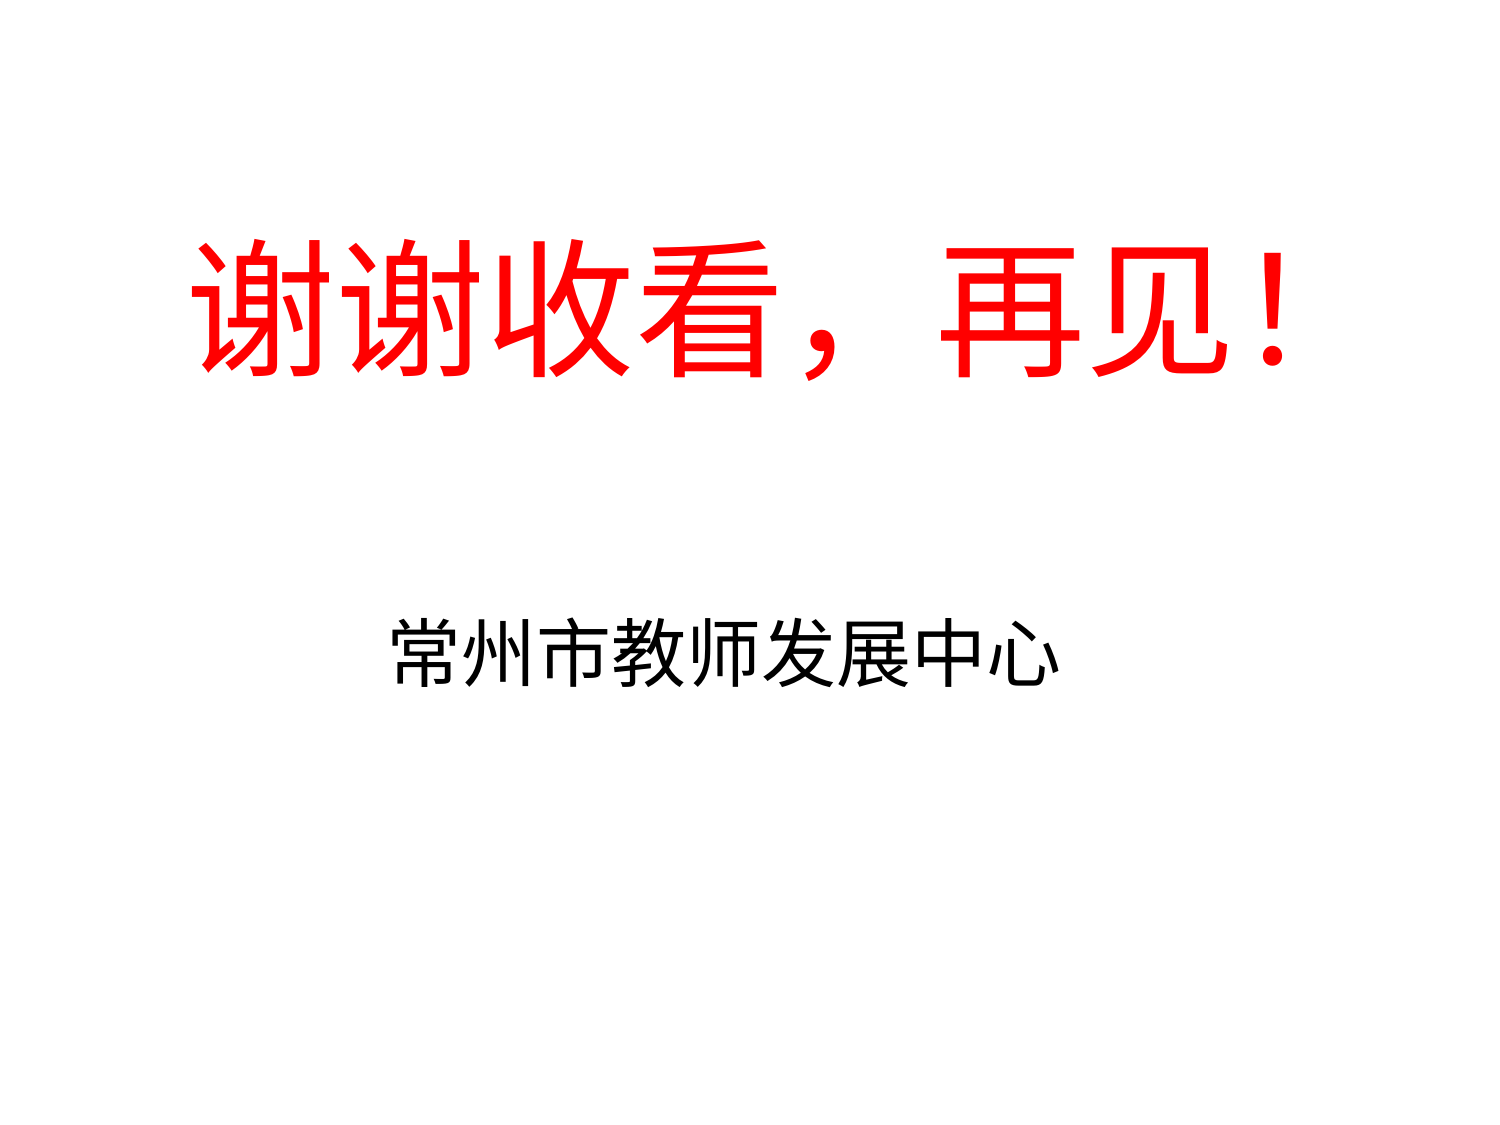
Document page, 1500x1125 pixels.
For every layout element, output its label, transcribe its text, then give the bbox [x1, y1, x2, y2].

text_box 常州市教师发展中心 [372, 598, 1176, 704]
text_box 谢谢收看，再见！ [171, 207, 1447, 403]
